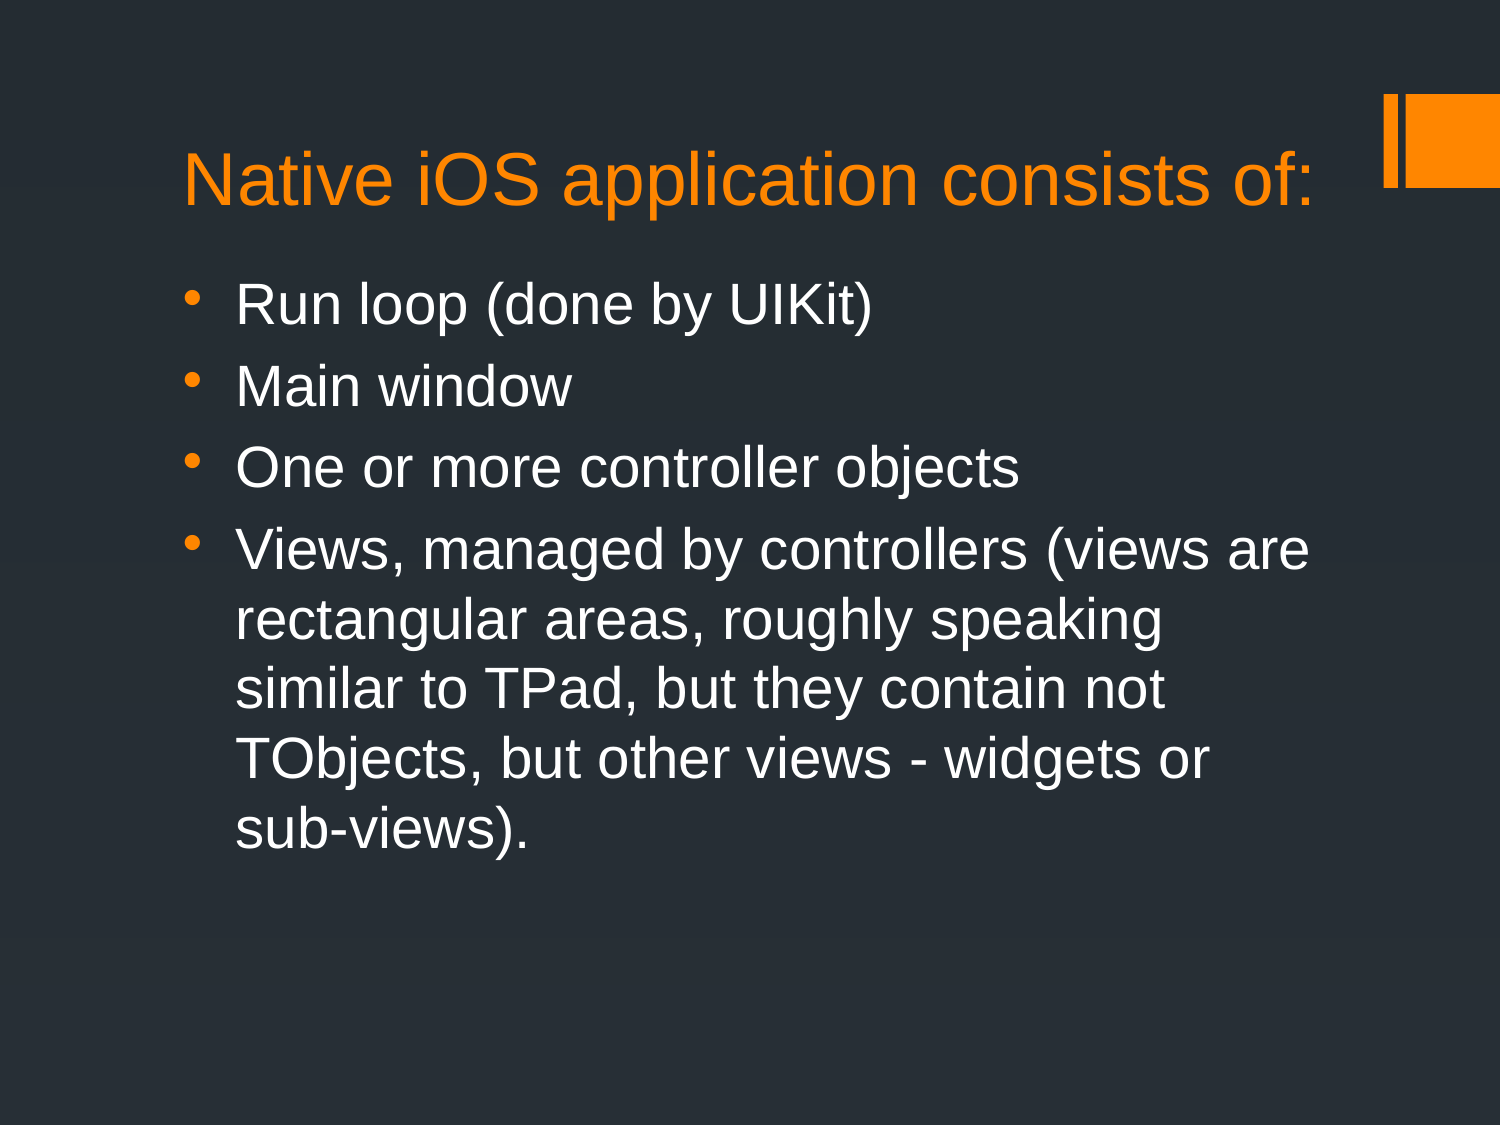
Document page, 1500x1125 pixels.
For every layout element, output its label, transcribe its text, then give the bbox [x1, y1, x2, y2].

list Run loop (done by UIKit) Main window One or more controller objects Views, managed by controllers (views are rectangular areas, roughly speaking similar to TPad, but they contain not TObjects, but other views - widgets or sub-views). [150, 258, 1350, 1035]
title Native iOS application consists of: [150, 38, 1350, 229]
